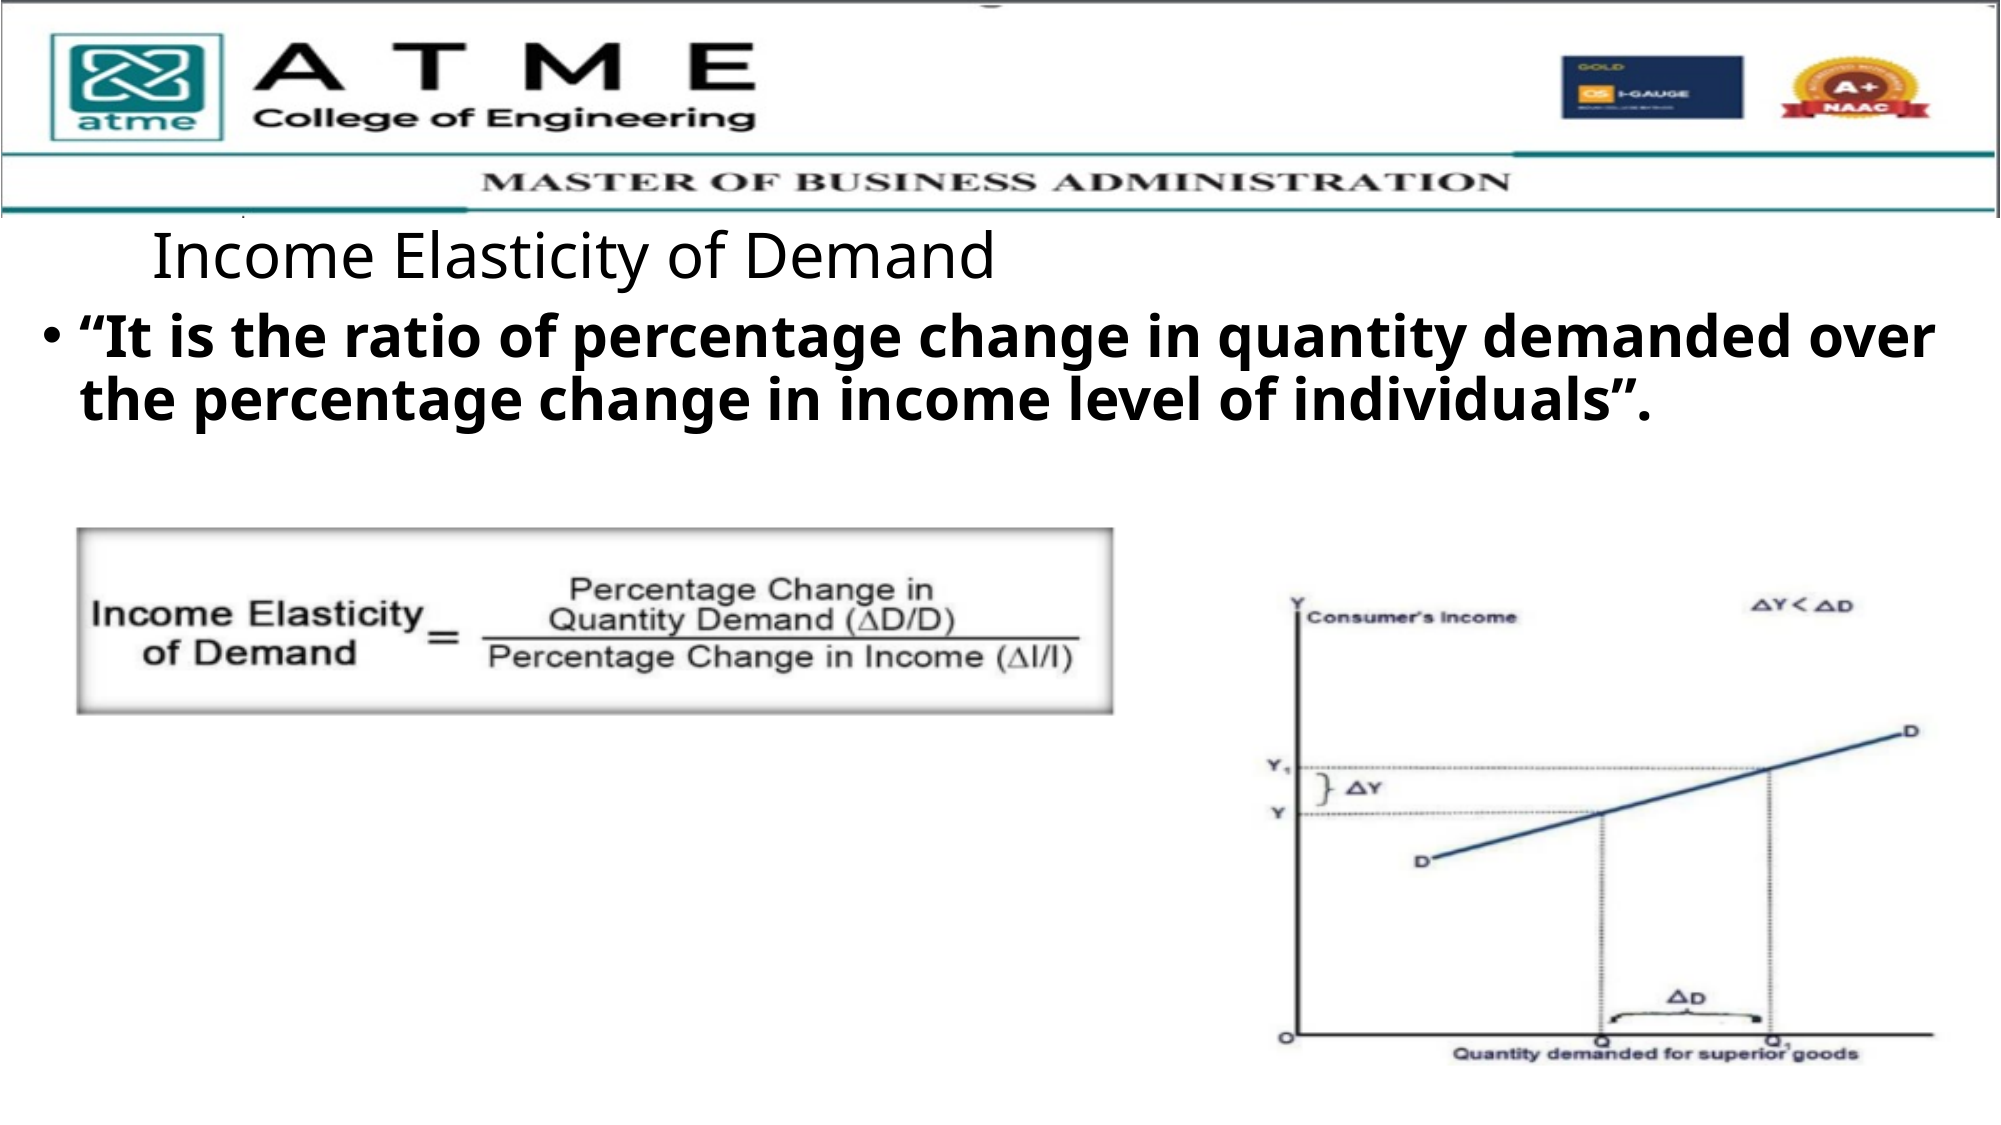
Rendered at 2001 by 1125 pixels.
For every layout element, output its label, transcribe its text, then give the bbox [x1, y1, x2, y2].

title Income Elasticity of Demand [137, 216, 1863, 299]
picture [1, 0, 2000, 218]
list “It is the ratio of percentage change in quantity demanded over the percentage change in income level of individuals”. [26, 299, 1984, 500]
picture [15, 500, 1985, 1106]
